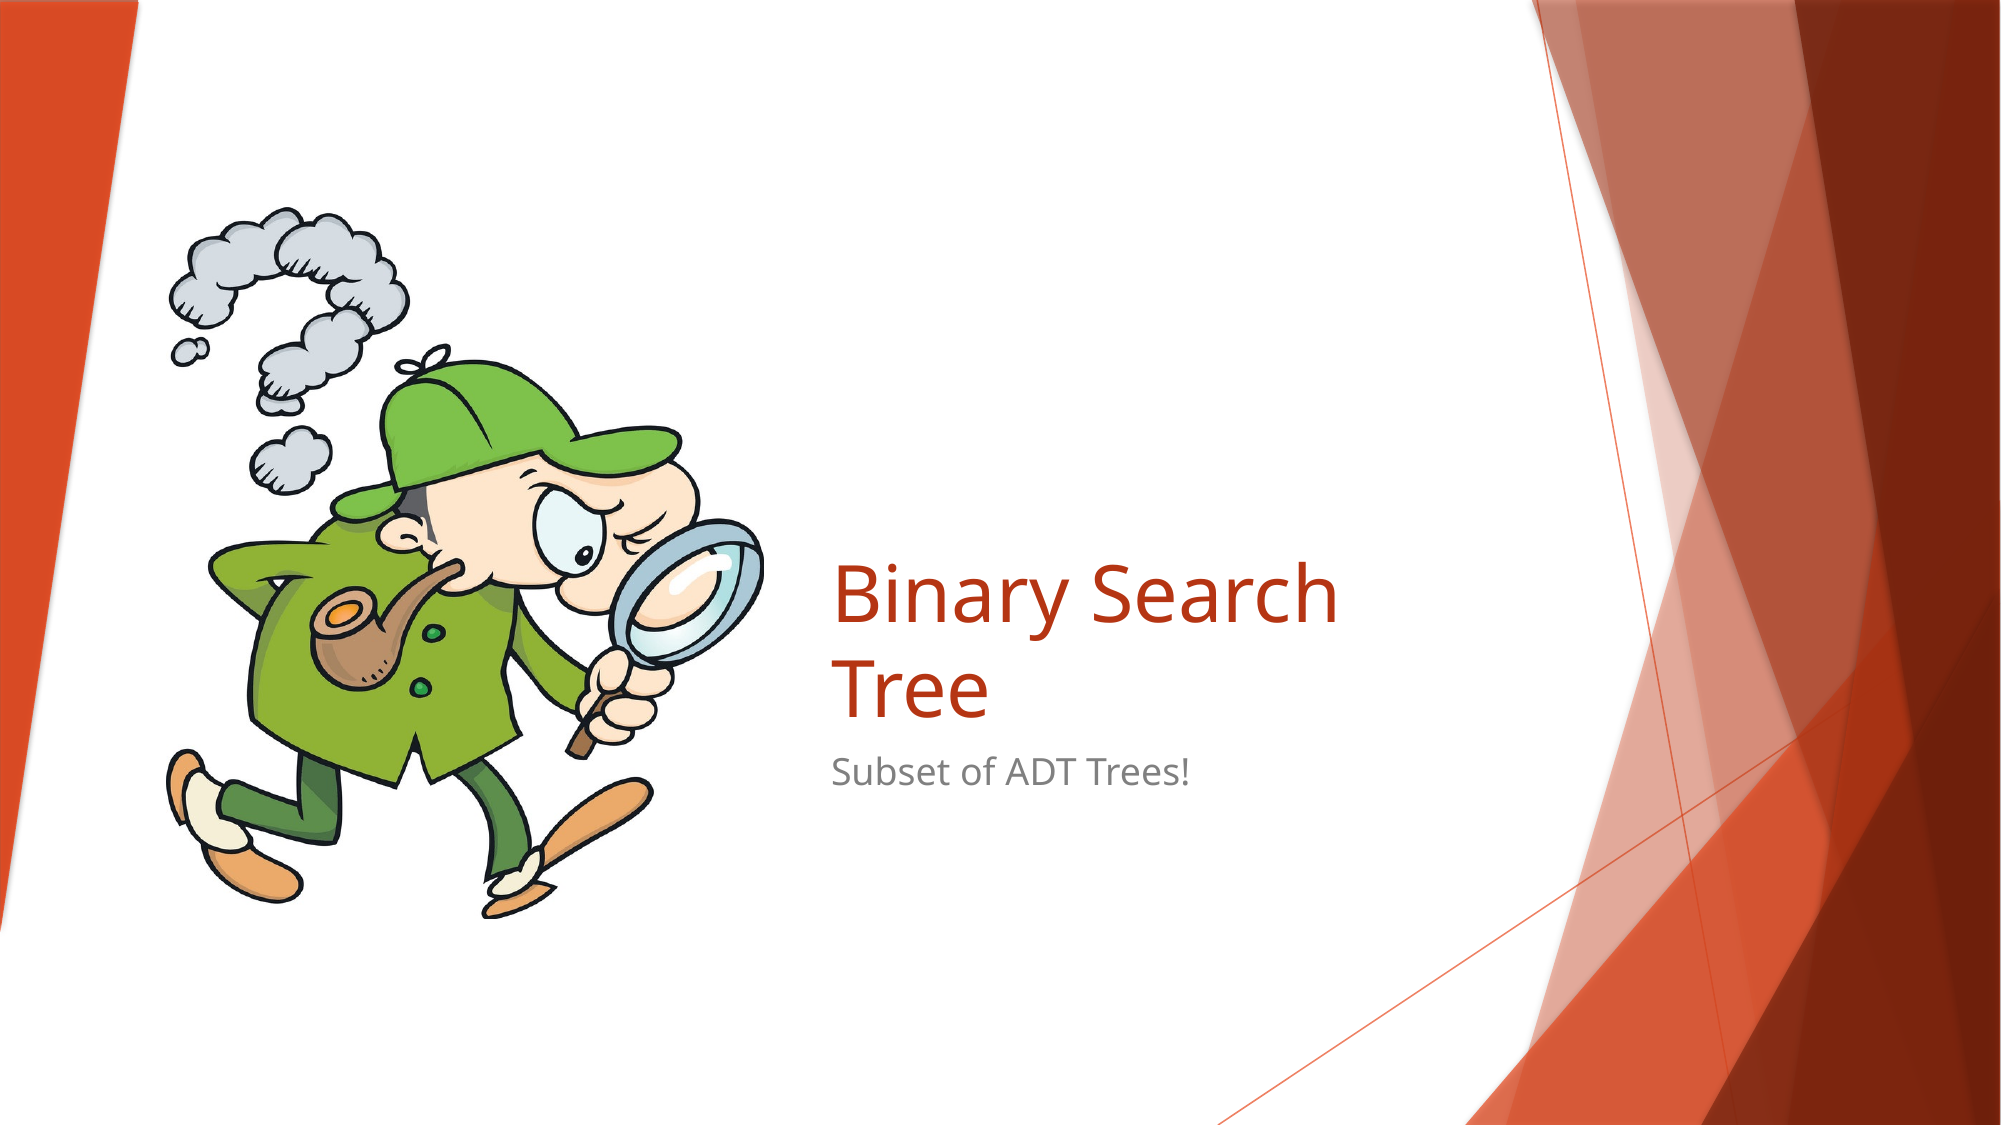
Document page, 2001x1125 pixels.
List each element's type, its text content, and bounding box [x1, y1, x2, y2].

picture [165, 207, 764, 920]
text_box [0, 1, 140, 933]
subtitle Subset of ADT Trees! [816, 740, 1522, 884]
title Binary Search Tree [816, 207, 1522, 740]
